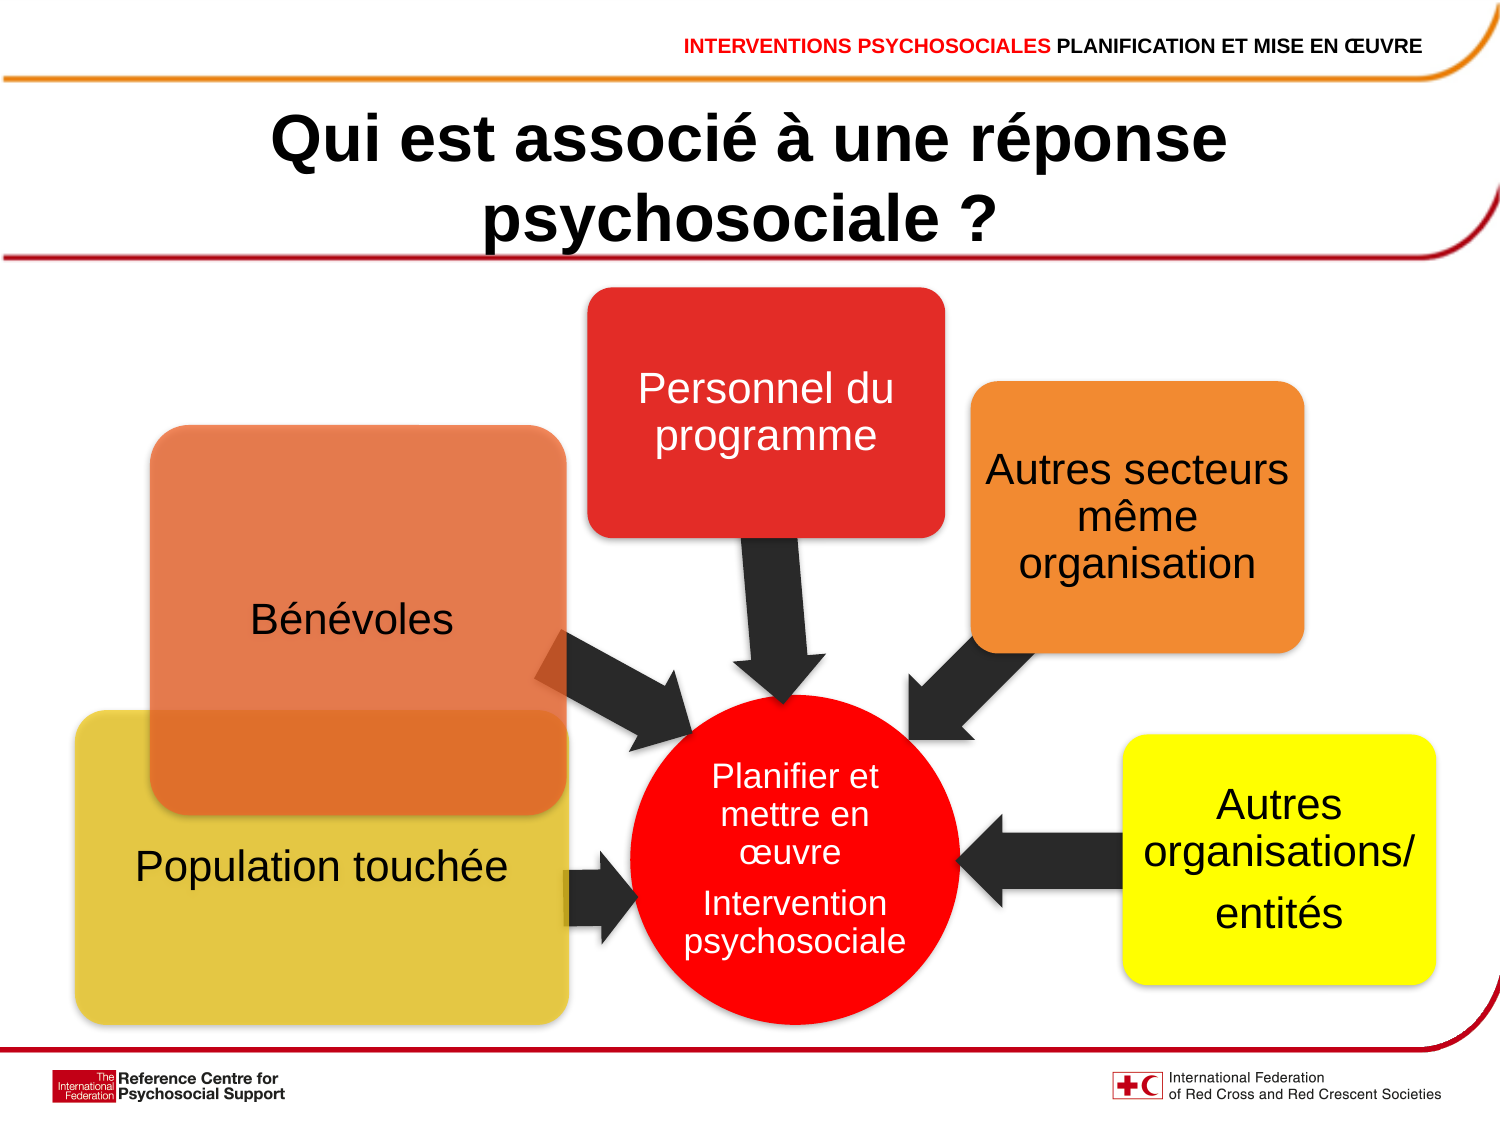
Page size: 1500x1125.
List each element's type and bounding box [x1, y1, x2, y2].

text_box [24, 249, 1476, 1026]
picture [0, 974, 1500, 1125]
picture [0, 0, 1500, 265]
